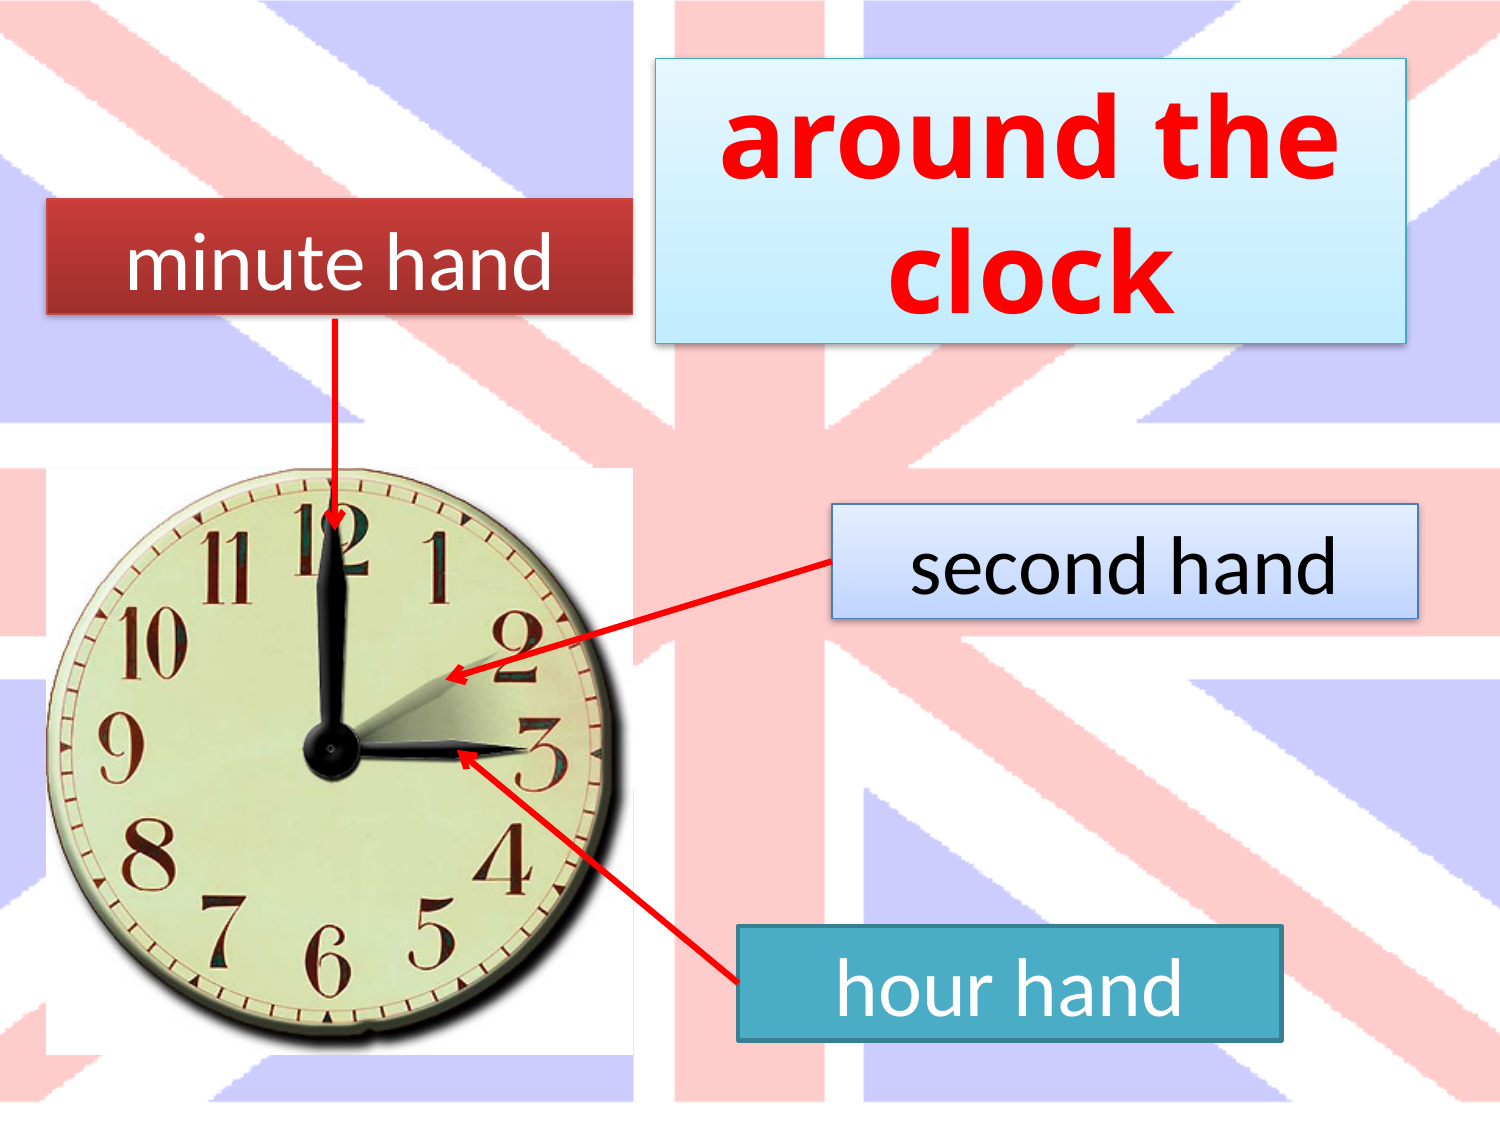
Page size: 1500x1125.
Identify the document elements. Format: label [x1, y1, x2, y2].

picture [0, 0, 1500, 1125]
text_box [456, 749, 739, 985]
text_box [445, 561, 833, 680]
